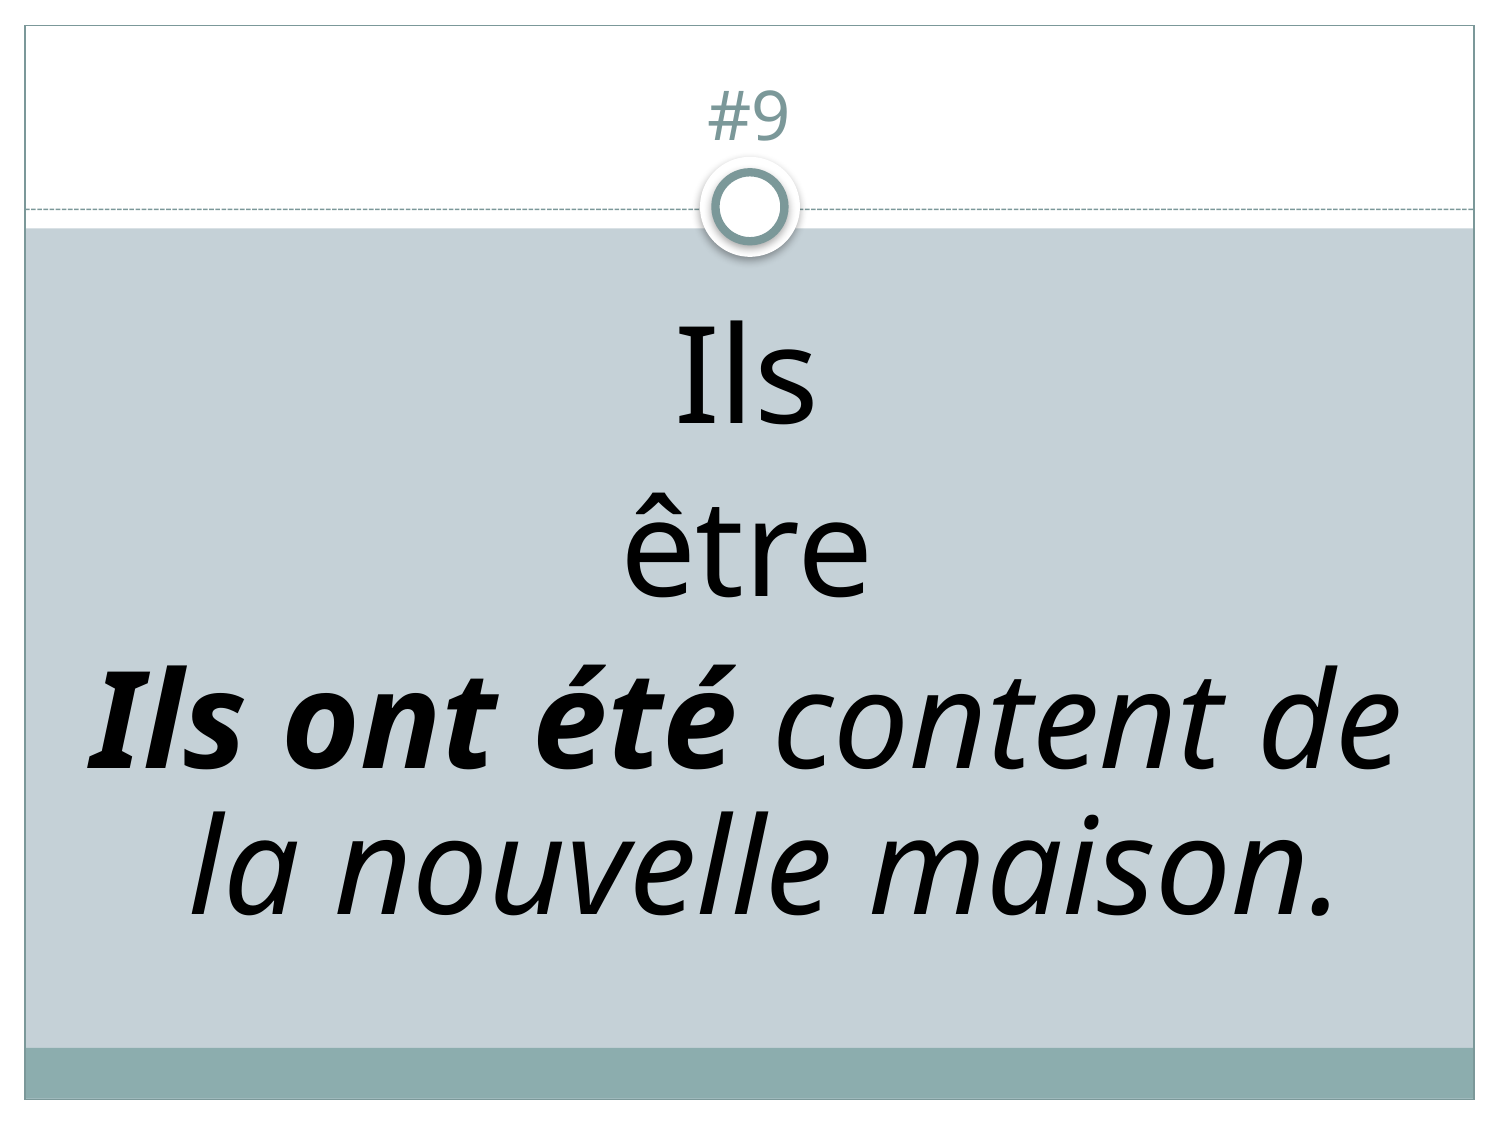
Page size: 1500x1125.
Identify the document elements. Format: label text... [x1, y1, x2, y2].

list Ils être Ils ont été content de la nouvelle maison. [49, 250, 1445, 1001]
title #9 [49, 37, 1450, 162]
